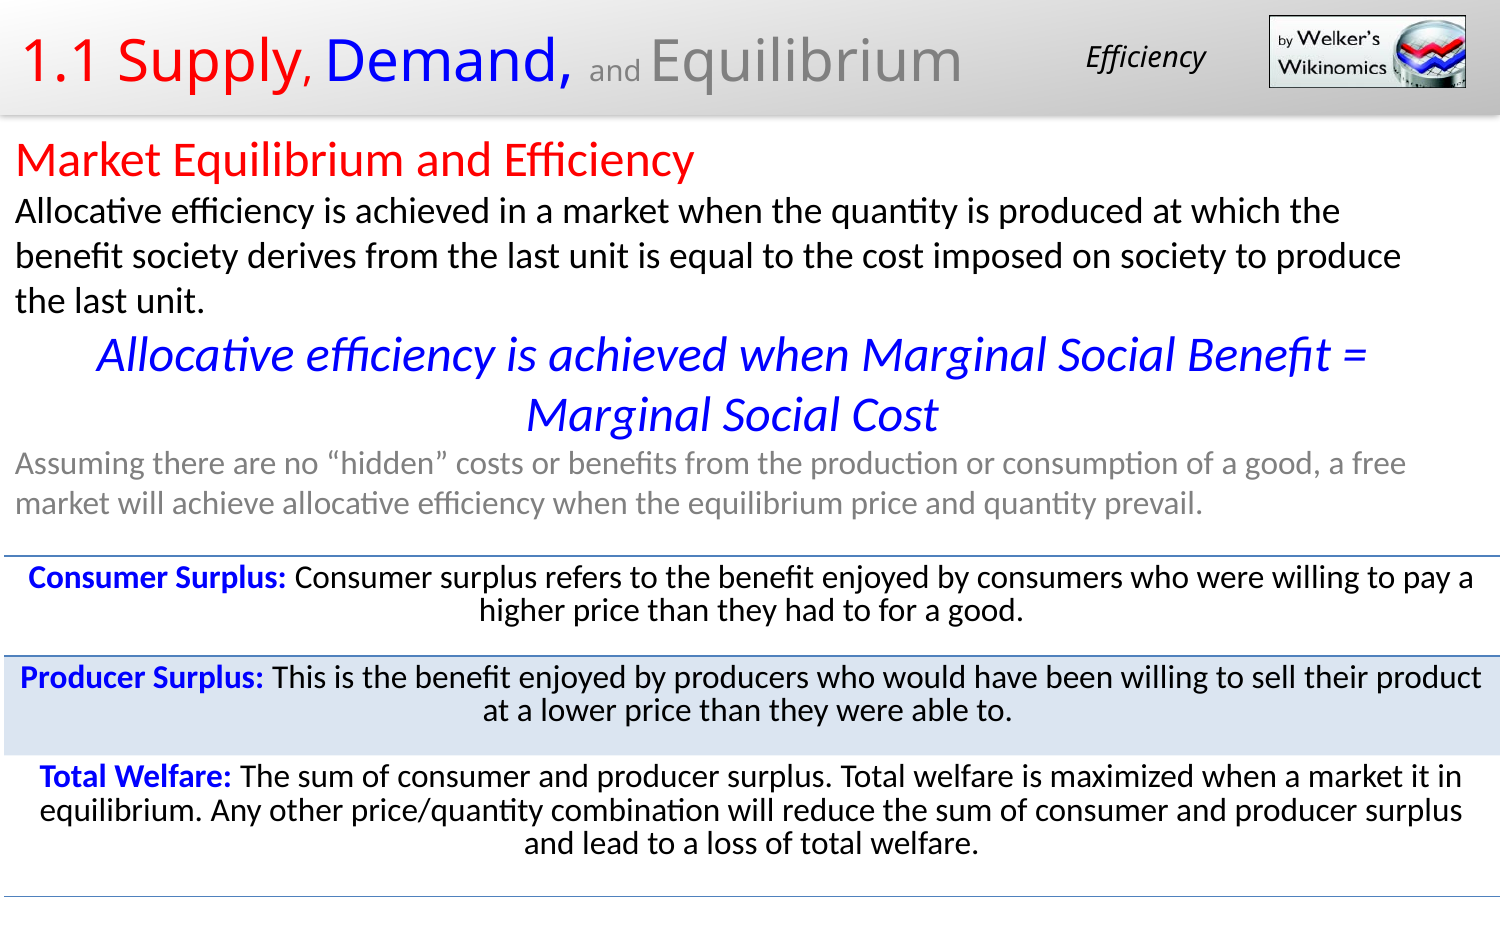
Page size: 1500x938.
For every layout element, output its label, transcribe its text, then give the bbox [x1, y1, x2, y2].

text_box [0, 0, 1500, 115]
table_cell Producer Surplus: This is the benefit enjoyed by producers who would have been willing to sell their product at a lower price than they were able to. [4, 657, 1500, 755]
text_box Market Equilibrium and Efficiency Allocative efficiency is achieved in a market when the quantity is produced at which the benefit society derives from the last unit is equal to the cost imposed on society to produce the last unit. Allocative efficiency is achieved when Marginal Social Benefit = Marginal Social Cost Assuming there are no “hidden” costs or benefits from the production or consumption of a good, a free market will achieve allocative efficiency when the equilibrium price and quantity prevail. [0, 123, 1466, 529]
table_header Consumer Surplus: Consumer surplus refers to the benefit enjoyed by consumers who were willing to pay a higher price than they had to for a good. [4, 557, 1500, 655]
table_cell Total Welfare: The sum of consumer and producer surplus. Total welfare is maximized when a market it in equilibrium. Any other price/quantity combination will reduce the sum of consumer and producer surplus and lead to a loss of total welfare. [4, 755, 1500, 896]
